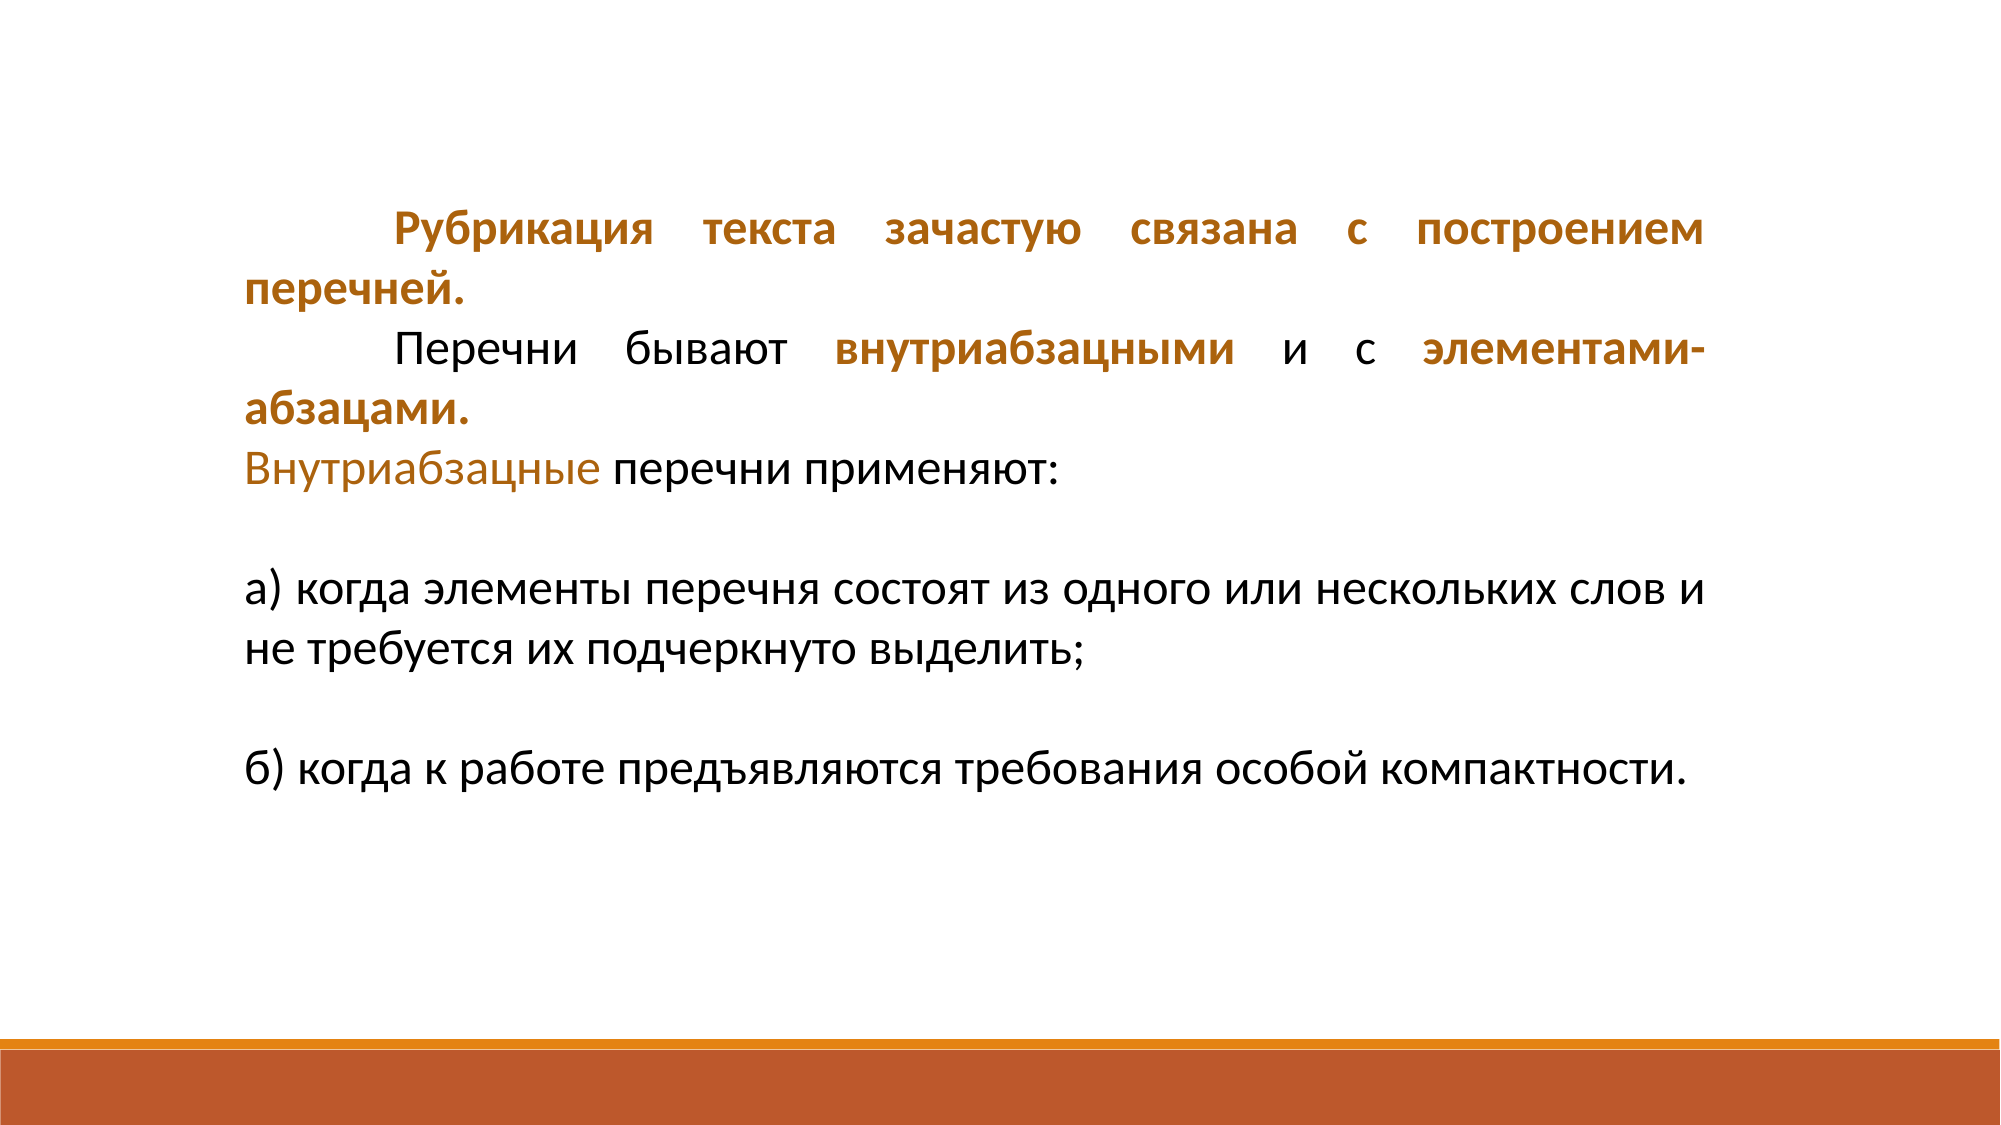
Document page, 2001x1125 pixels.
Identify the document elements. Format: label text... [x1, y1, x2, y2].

text_box Рубрикация текста зачастую связана с построением перечней. Перечни бывают внутриабзацными и с элементами-абзацами. Внутриабзацные перечни применяют: а) когда элементы перечня состоят из одного или нескольких слов и не требуется их подчеркнуто выделить; б) когда к работе предъявляются требования особой компактности. [229, 186, 1721, 802]
